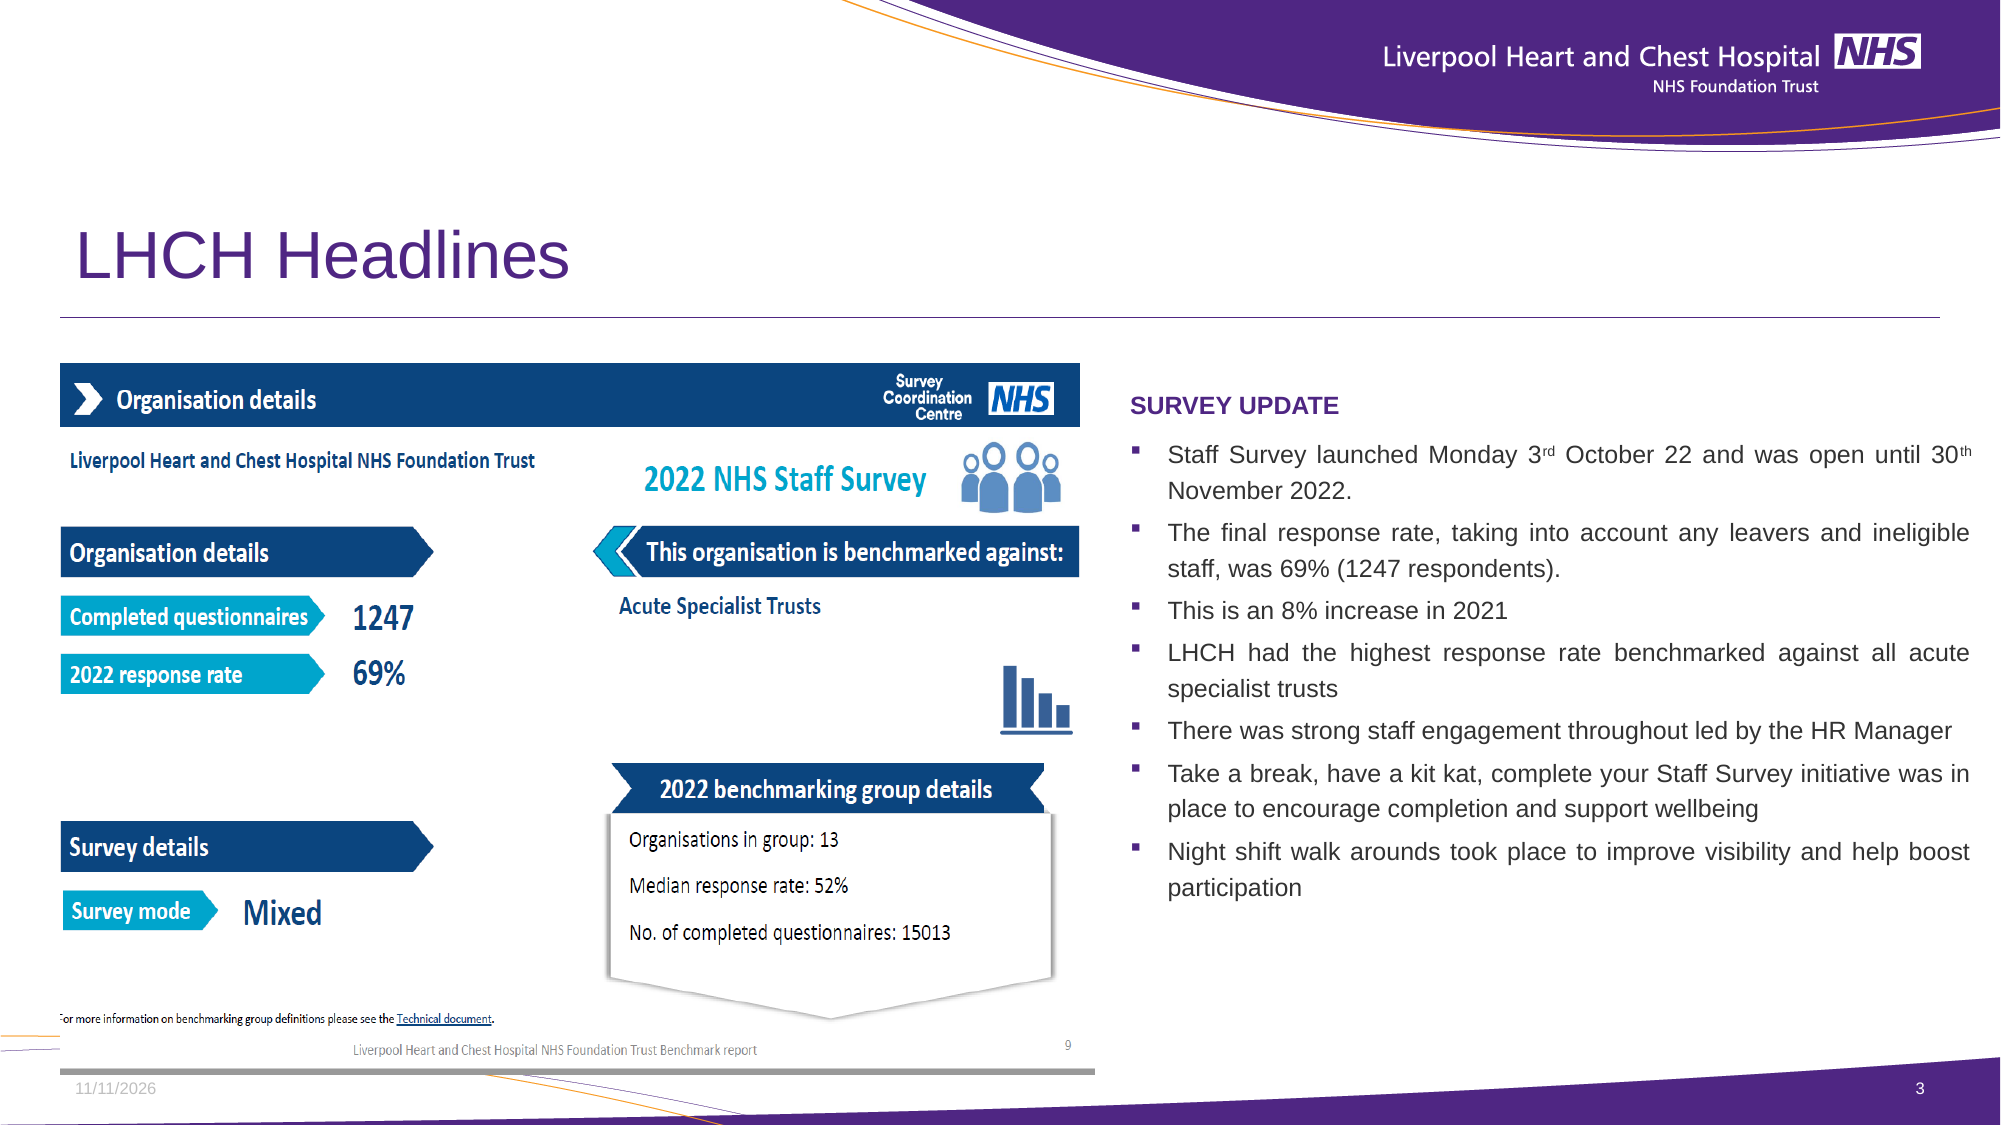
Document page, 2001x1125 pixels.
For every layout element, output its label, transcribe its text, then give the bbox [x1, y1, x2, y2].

title LHCH Headlines [60, 189, 1940, 328]
text_box SURVEY UPDATE Staff Survey launched Monday 3rd October 22 and was open until 30th November 2022. The final response rate, taking into account any leavers and ineligible staff, was 69% (1247 respondents). This is an 8% increase in 2021 LHCH had the highest response rate benchmarked against all acute specialist trusts There was strong staff engagement throughout led by the HR Manager Take a break, have a kit kat, complete your Staff Survey initiative was in place to encourage completion and support wellbeing Night shift walk arounds took place to improve visibility and help boost participation [1105, 327, 1988, 1005]
picture [0, 0, 2001, 1125]
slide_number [60, 1075, 511, 1118]
slide_number 3 [1489, 1058, 1940, 1118]
